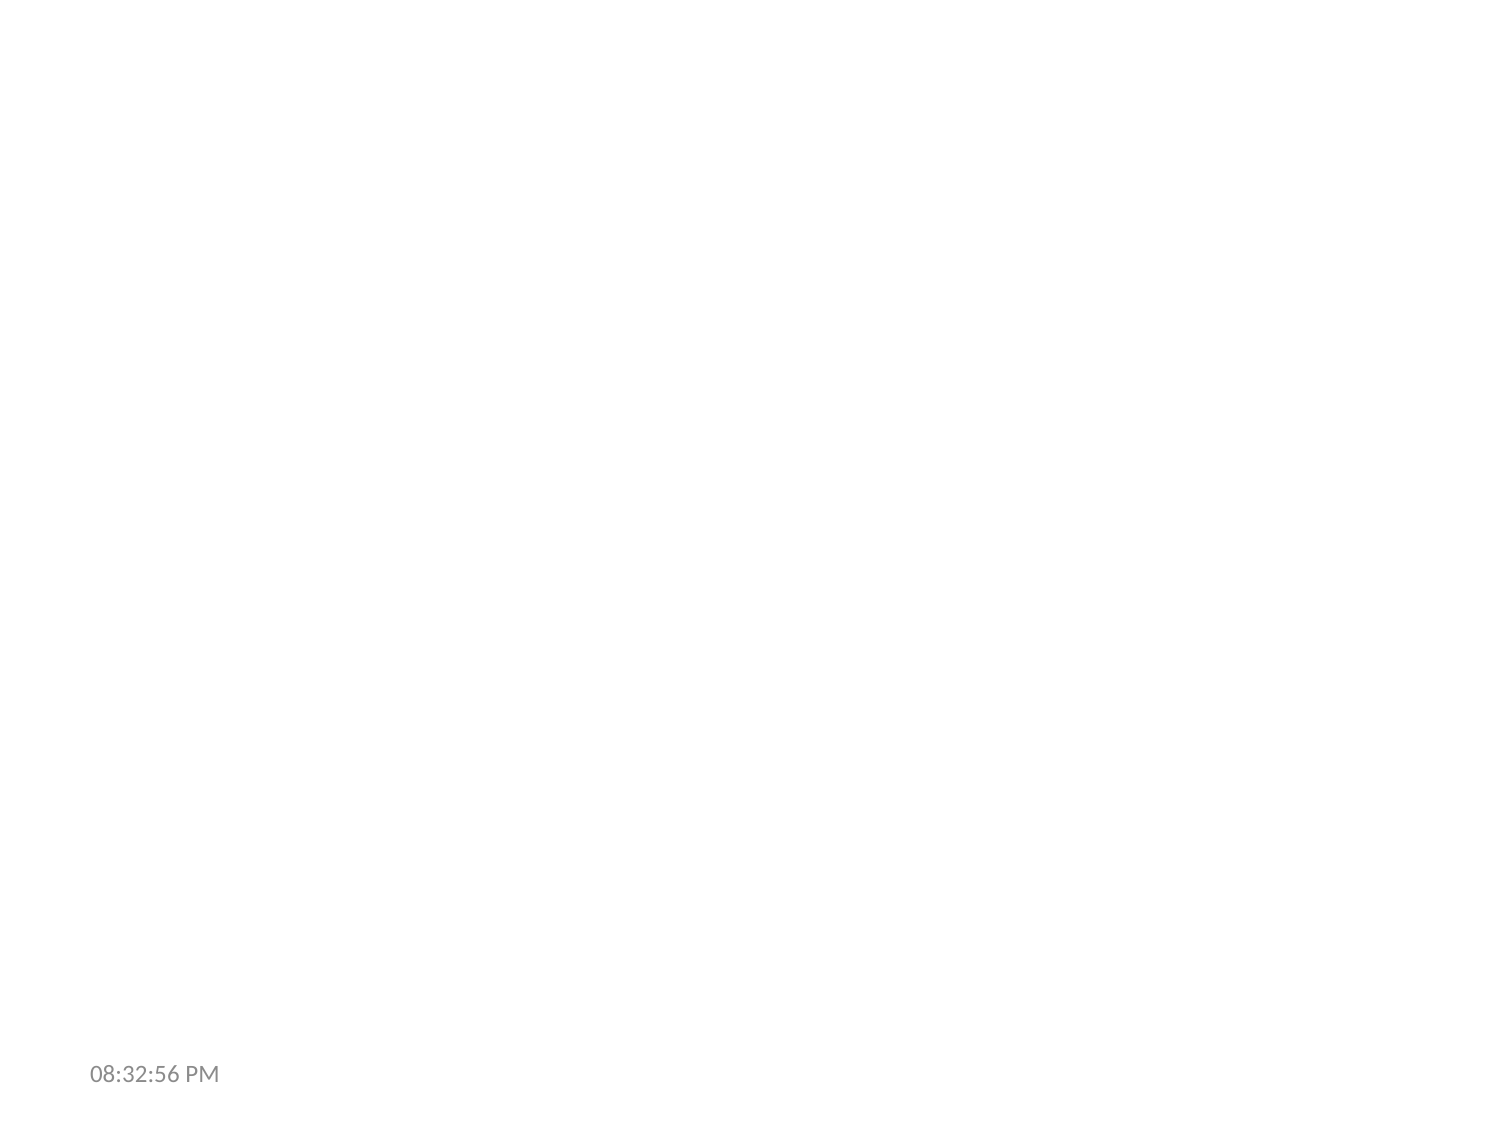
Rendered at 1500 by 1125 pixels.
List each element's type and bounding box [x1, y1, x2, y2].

slide_number [75, 1042, 425, 1103]
